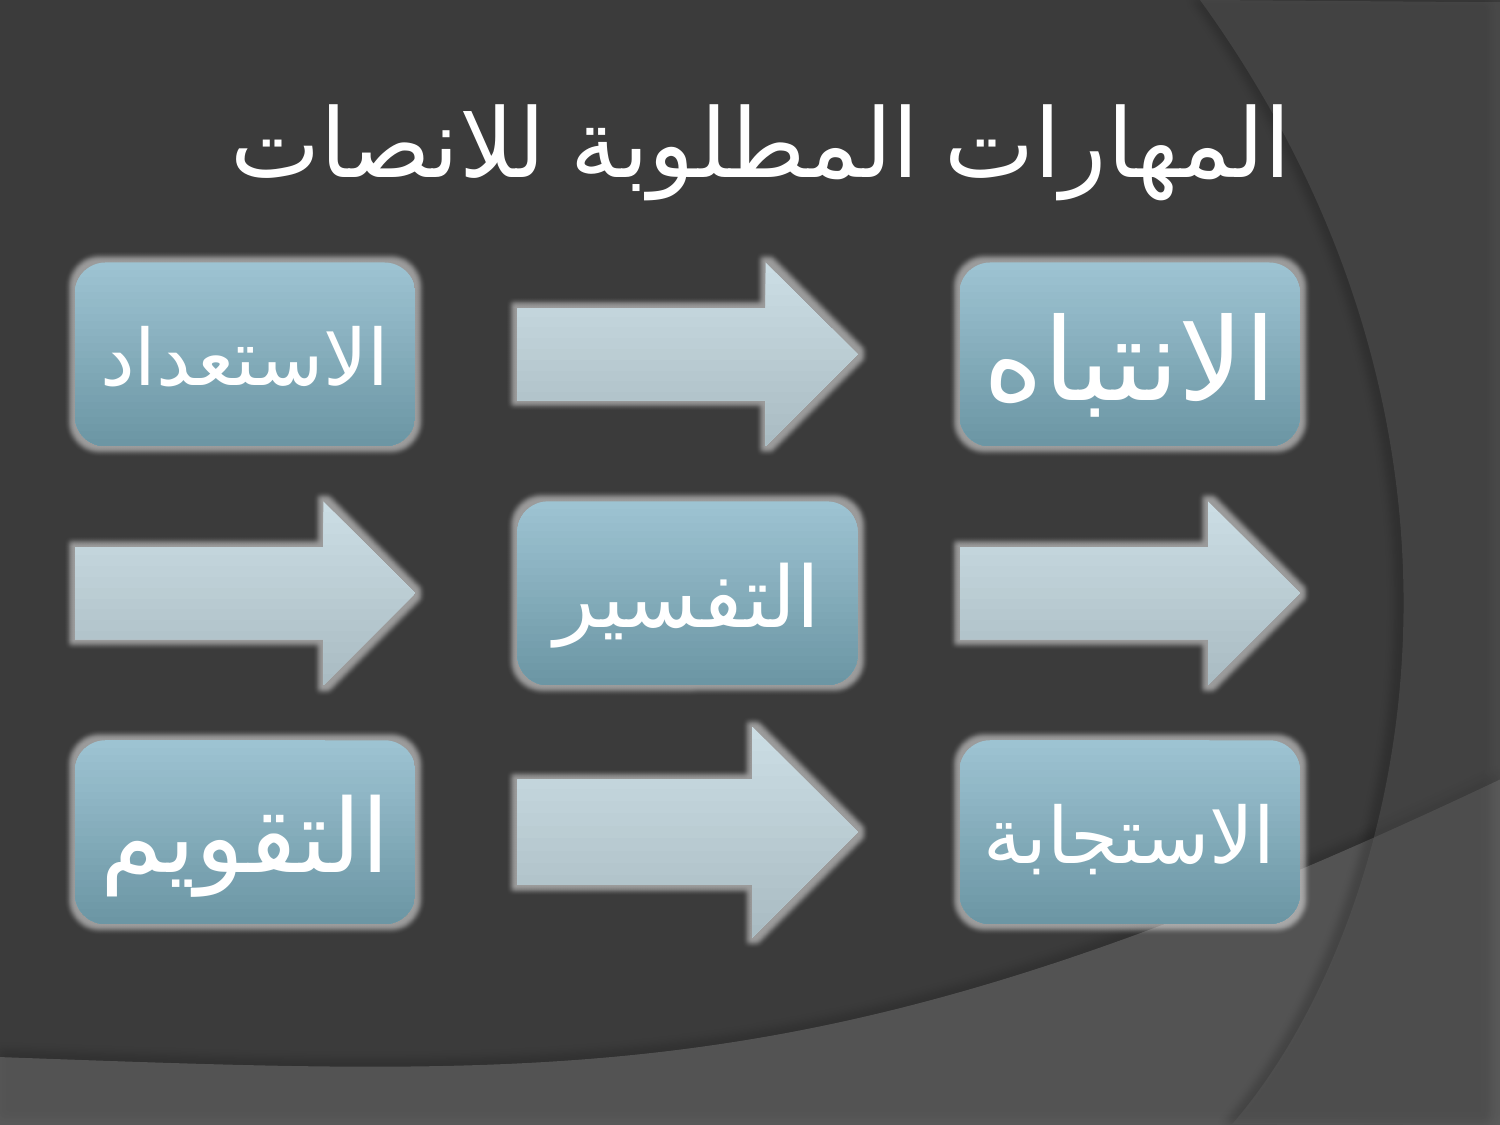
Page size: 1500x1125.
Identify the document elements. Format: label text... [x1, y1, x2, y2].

title المهارات المطلوبة للانصات [75, 45, 1300, 233]
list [74, 262, 1301, 1006]
